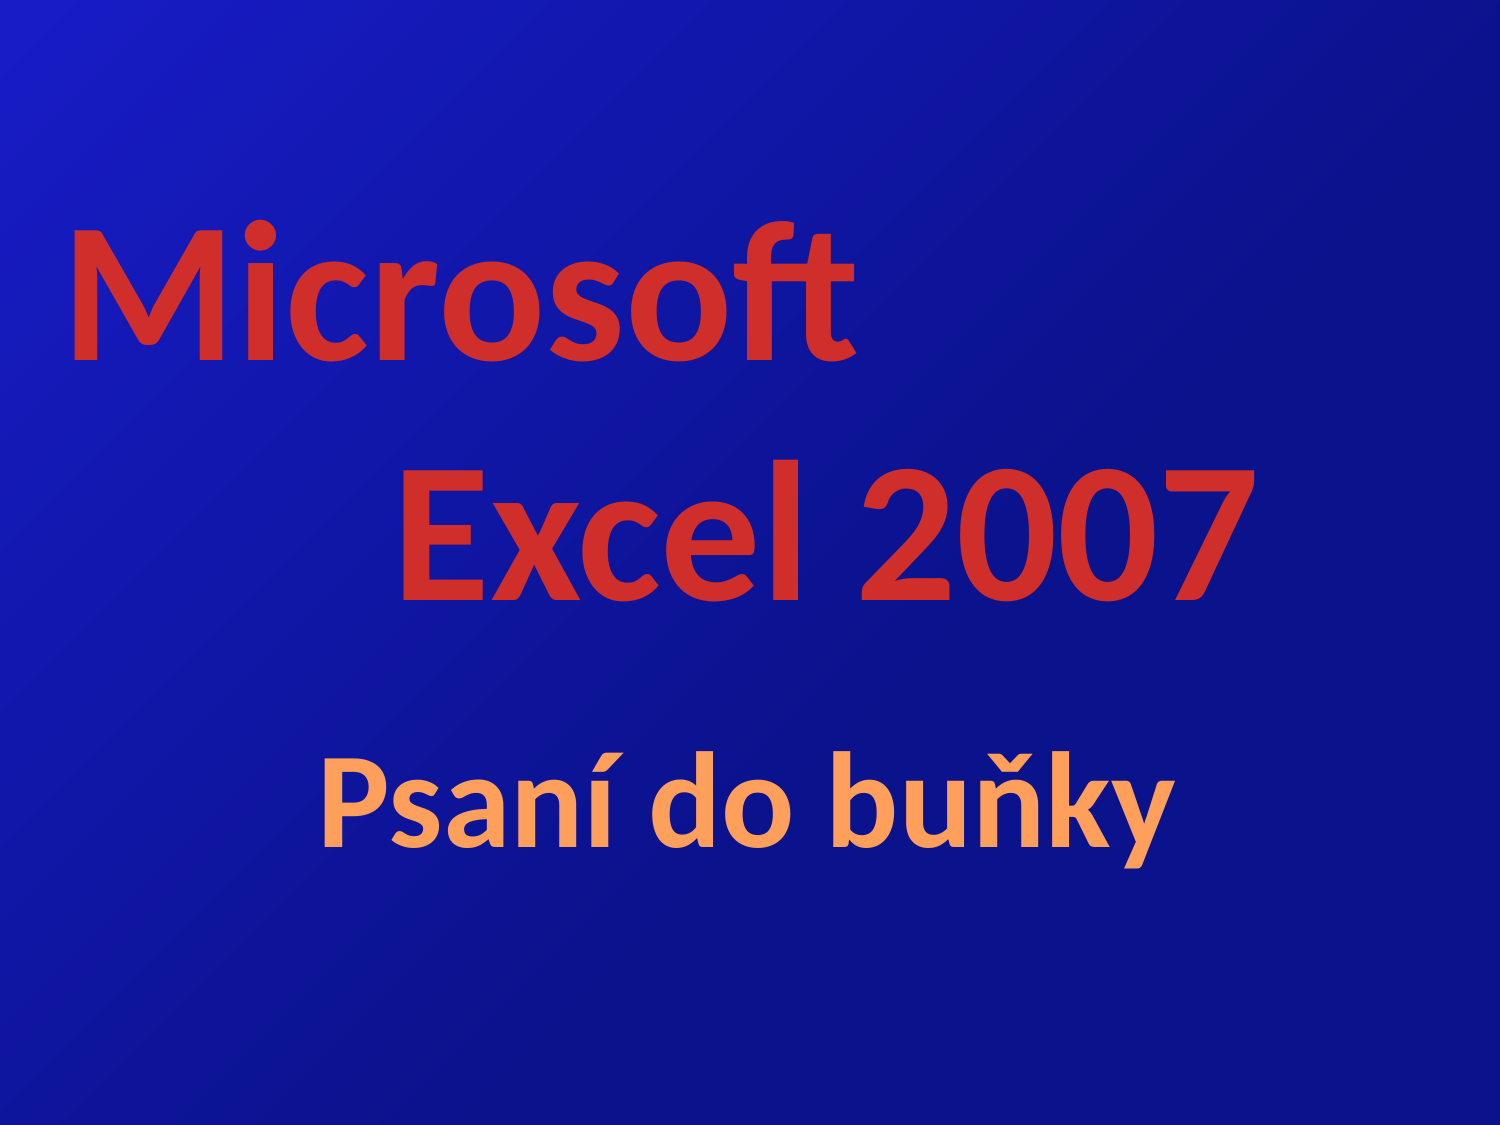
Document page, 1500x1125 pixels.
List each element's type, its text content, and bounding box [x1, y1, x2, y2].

subtitle Psaní do buňky [222, 703, 1273, 991]
title Microsoft Excel 2007 [46, 164, 1442, 638]
